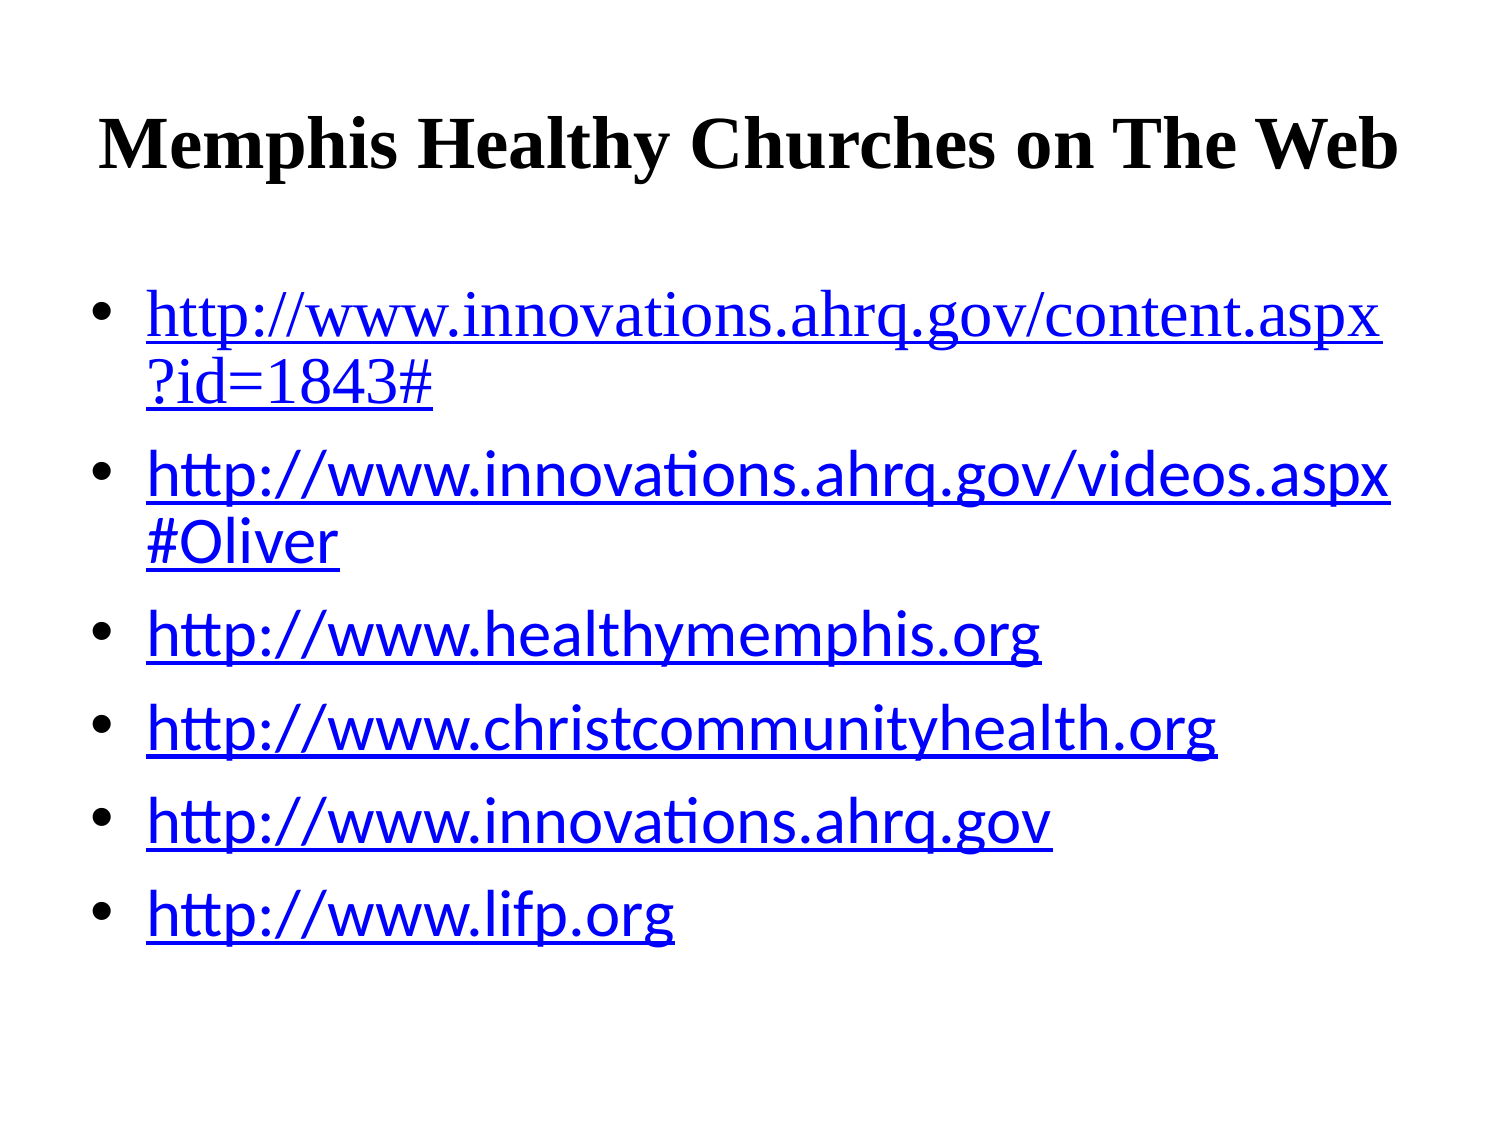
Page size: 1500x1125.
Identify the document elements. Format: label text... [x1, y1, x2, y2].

list http://www.innovations.ahrq.gov/content.aspx?id=1843# http://www.innovations.ahrq.gov/videos.aspx#Oliver http://www.healthymemphis.org http://www.christcommunityhealth.org http://www.innovations.ahrq.gov http://www.lifp.org [74, 262, 1426, 1006]
title Memphis Healthy Churches on The Web [74, 44, 1426, 233]
